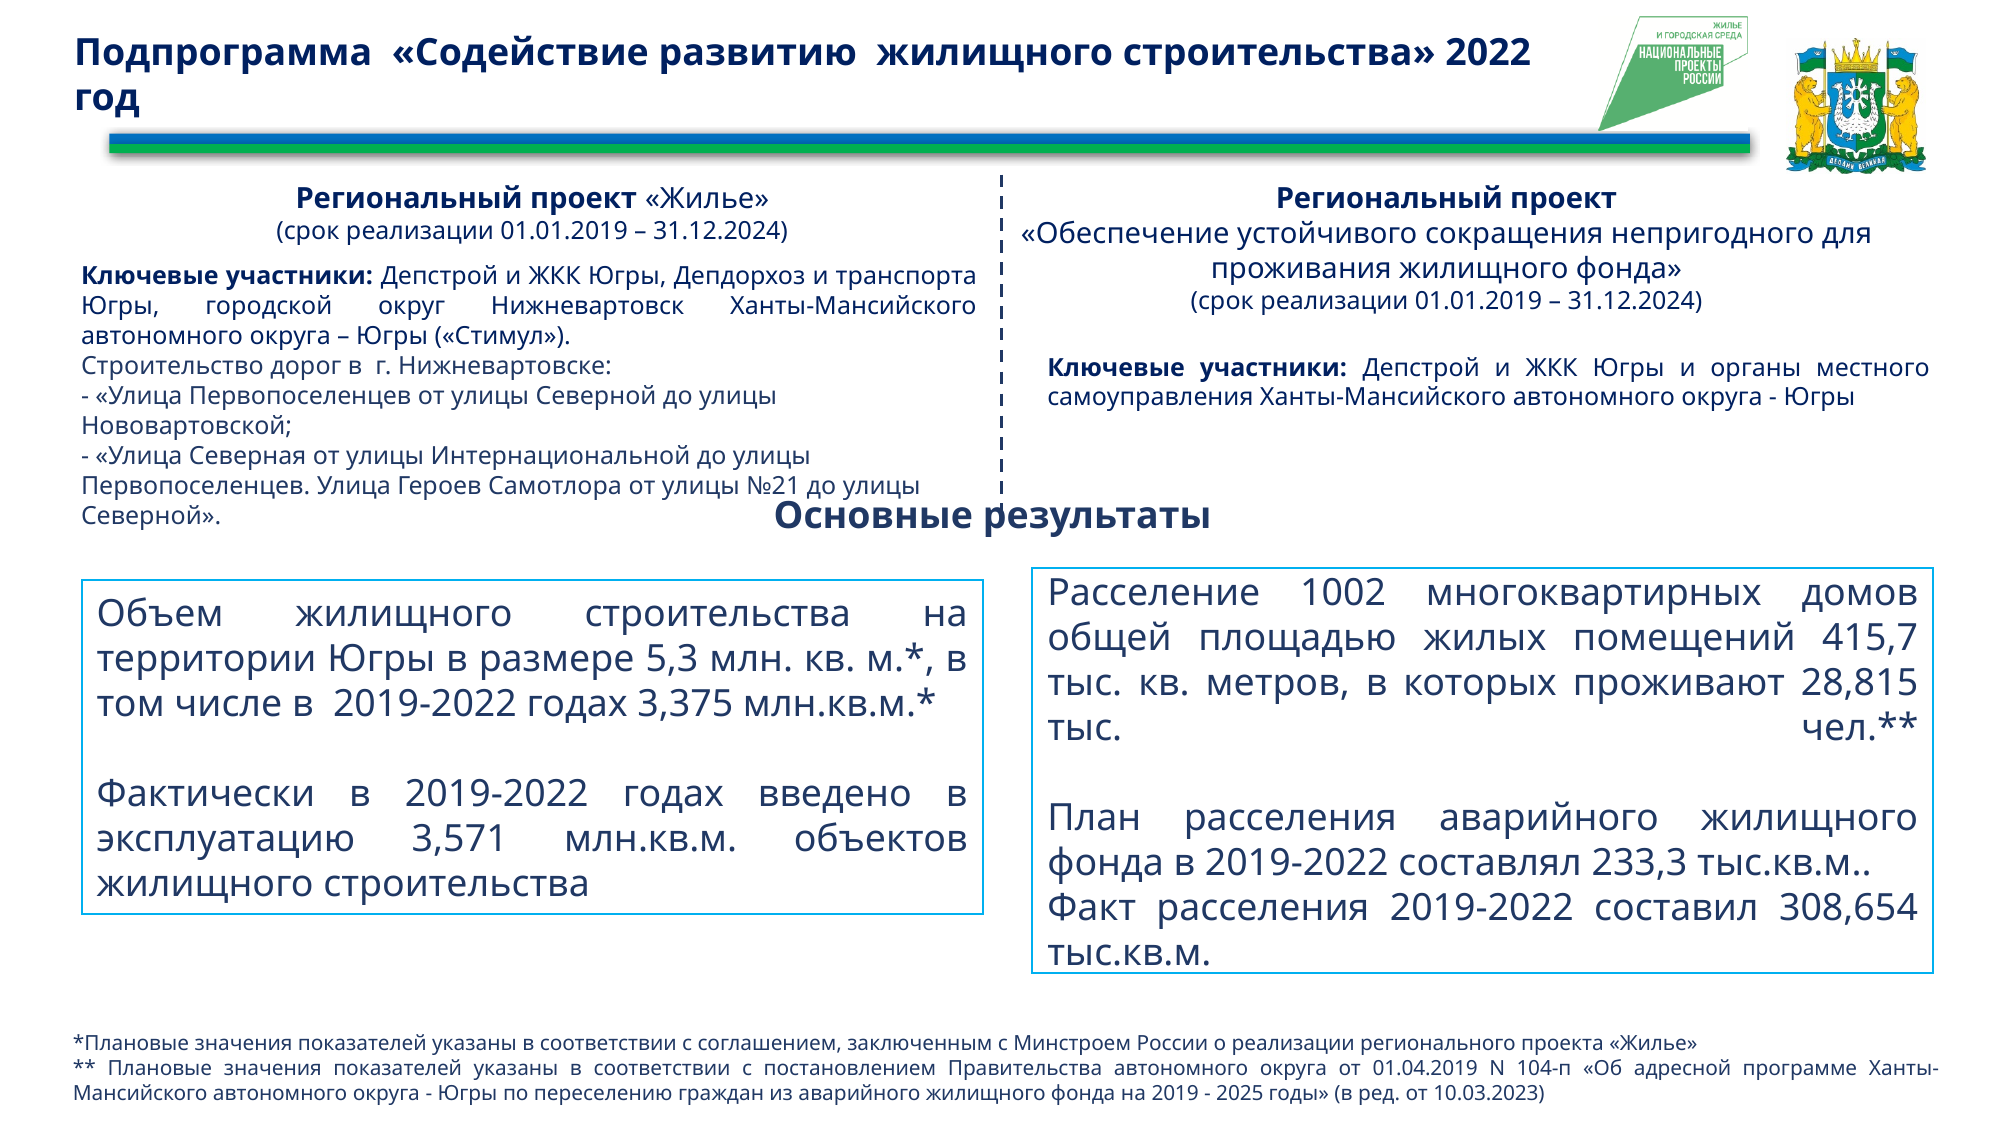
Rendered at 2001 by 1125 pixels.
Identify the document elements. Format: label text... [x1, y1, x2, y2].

text_box Региональный проект «Жилье» (срок реализации 01.01.2019 – 31.12.2024) [208, 172, 857, 252]
picture [1786, 38, 1926, 174]
text_box Подпрограмма «Содействие развитию жилищного строительства» 2022 год [58, 14, 1560, 133]
text_box Расселение 1002 многоквартирных домов общей площадью жилых помещений 415,7 тыс. кв. метров, в которых проживают 28,815 тыс. чел.** План расселения аварийного жилищного фонда в 2019-2022 составлял 233,3 тыс.кв.м.. Факт расселения 2019-2022 составил 308,654 тыс.кв.м. [1031, 567, 1934, 974]
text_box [109, 133, 1750, 154]
text_box Основные результаты [993, 483, 1246, 543]
text_box Ключевые участники: Депстрой и ЖКК Югры и органы местного самоуправления Ханты-Мансийского автономного округа - Югры [1032, 343, 1946, 419]
picture [1598, 16, 1748, 131]
text_box Объем жилищного строительства на территории Югры в размере 5,3 млн. кв. м.*, в том числе в 2019-2022 годах 3,375 млн.кв.м.* Фактически в 2019-2022 годах введено в эксплуатацию 3,571 млн.кв.м. объектов жилищного строительства [81, 579, 984, 915]
text_box *Плановые значения показателей указаны в соответствии с соглашением, заключенным с Минстроем России о реализации регионального проекта «Жилье» ** Плановые значения показателей указаны в соответствии с постановлением Правительства автономного округа от 01.04.2019 N 104-п «Об адресной программе Ханты-Мансийского автономного округа - Югры по переселению граждан из аварийного жилищного фонда на 2019 - 2025 годы» (в ред. от 10.03.2023) [58, 1022, 1954, 1112]
text_box Региональный проект «Обеспечение устойчивого сокращения непригодного для проживания жилищного фонда» (срок реализации 01.01.2019 – 31.12.2024) [992, 172, 1901, 322]
text_box Ключевые участники: Депстрой и ЖКК Югры, Депдорхоз и транспорта Югры, городской округ Нижневартовск Ханты-Мансийского автономного округа – Югры («Стимул»). Строительство дорог в г. Нижневартовске: - «Улица Первопоселенцев от улицы Северной до улицы Нововартовской; - «Улица Северная от улицы Интернациональной до улицы Первопоселенцев. Улица Героев Самотлора от улицы №21 до улицы Северной». [66, 252, 993, 567]
